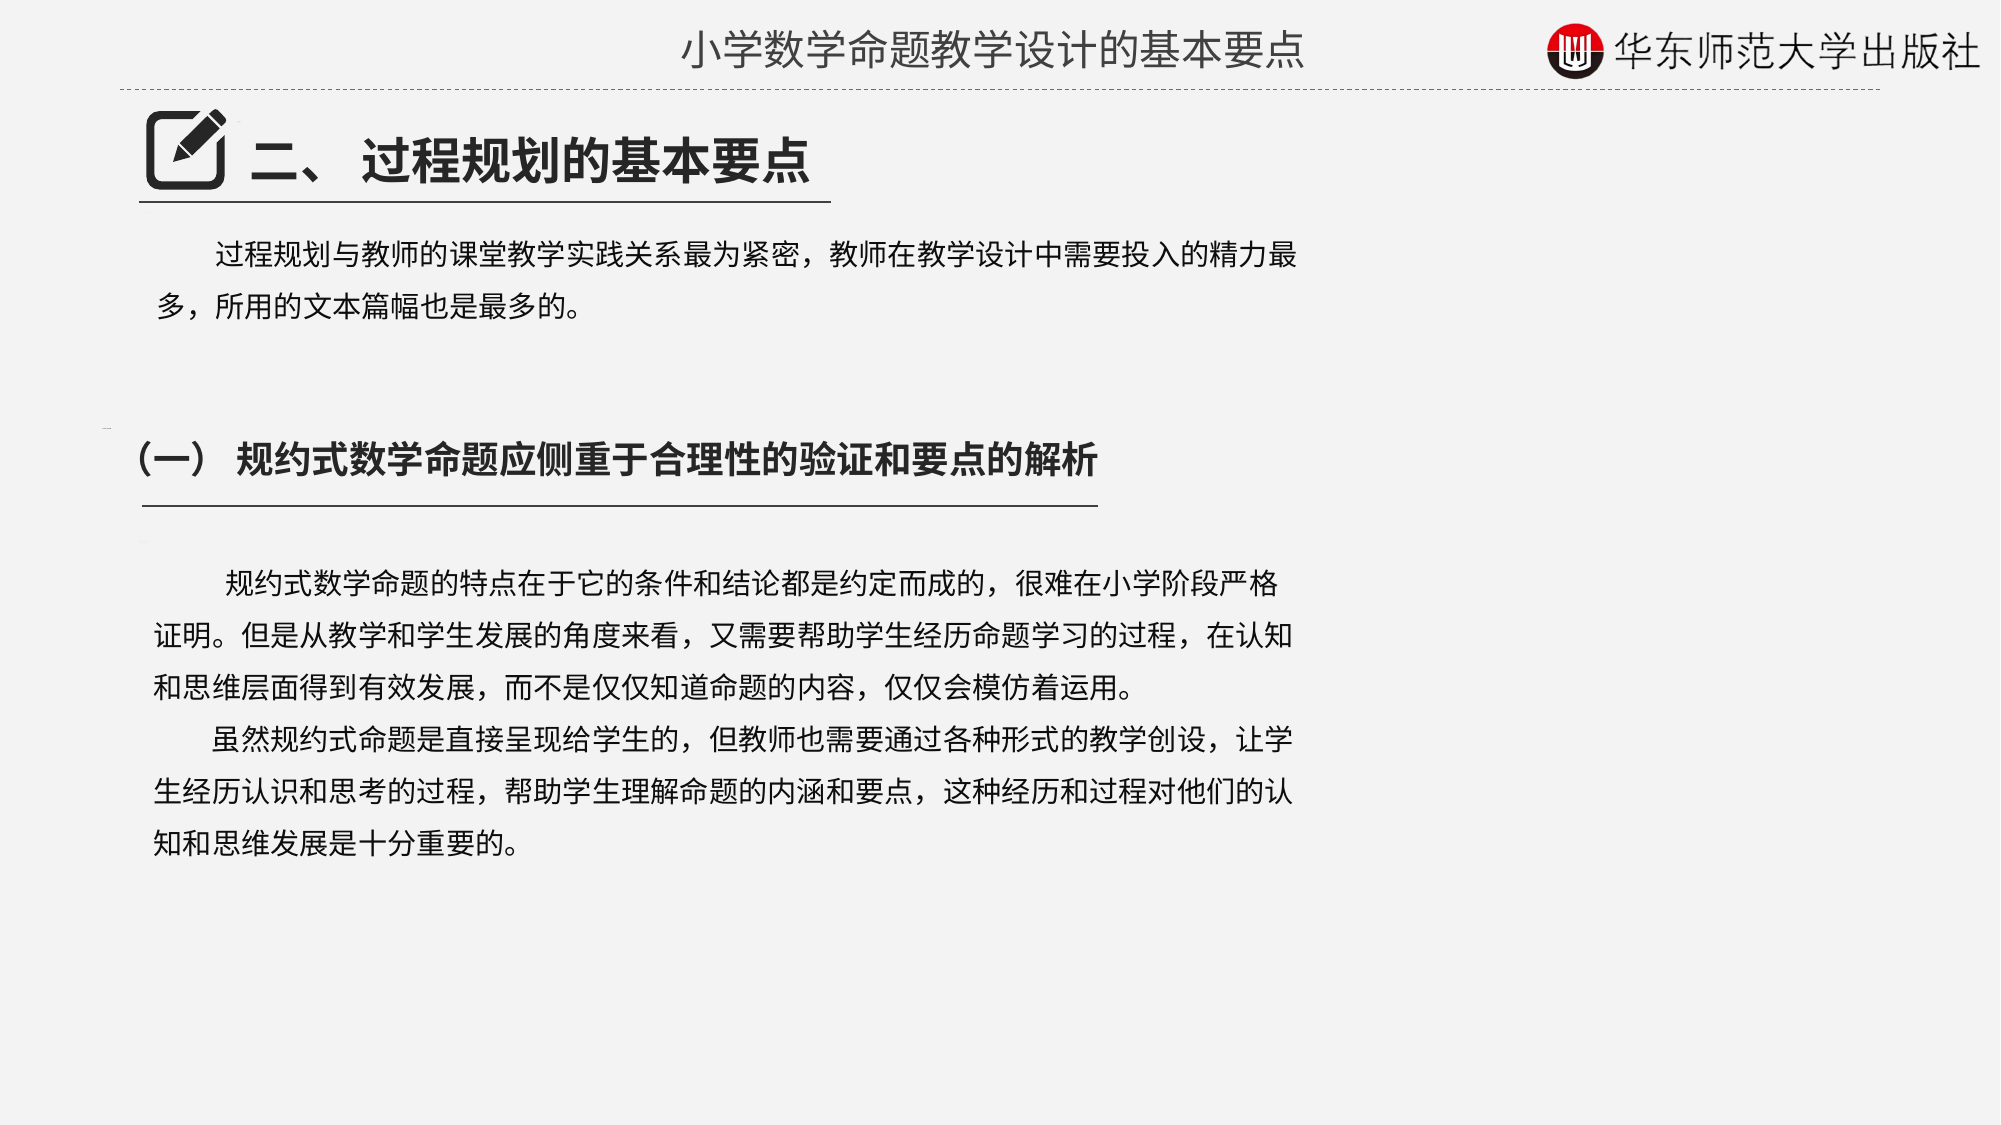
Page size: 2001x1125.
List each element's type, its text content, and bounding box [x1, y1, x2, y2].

text_box 二、 过程规划的基本要点 [235, 121, 1147, 197]
text_box （一） 规约式数学命题应侧重于合理性的验证和要点的解析 [101, 428, 1245, 489]
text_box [1536, 13, 1989, 83]
text_box 过程规划与教师的课堂教学实践关系最为紧密，教师在教学设计中需要投入的精力最多，所用的文本篇幅也是最多的。 [142, 212, 1320, 331]
text_box 小学数学命题教学设计的基本要点 [680, 23, 1320, 74]
text_box [146, 111, 225, 190]
text_box 规约式数学命题的特点在于它的条件和结论都是约定而成的，很难在小学阶段严格证明。但是从教学和学生发展的角度来看，又需要帮助学生经历命题学习的过程，在认知和思维层面得到有效发展，而不是仅仅知道命题的内容，仅仅会模仿着运用。 虽然规约式命题是直接呈现给学生的，但教师也需要通过各种形式的教学创设，让学生经历认识和思考的过程，帮助学生理解命题的内涵和要点，这种经历和过程对他们的认知和思维发展是十分重要的。 [138, 540, 1320, 868]
text_box [208, 109, 227, 127]
